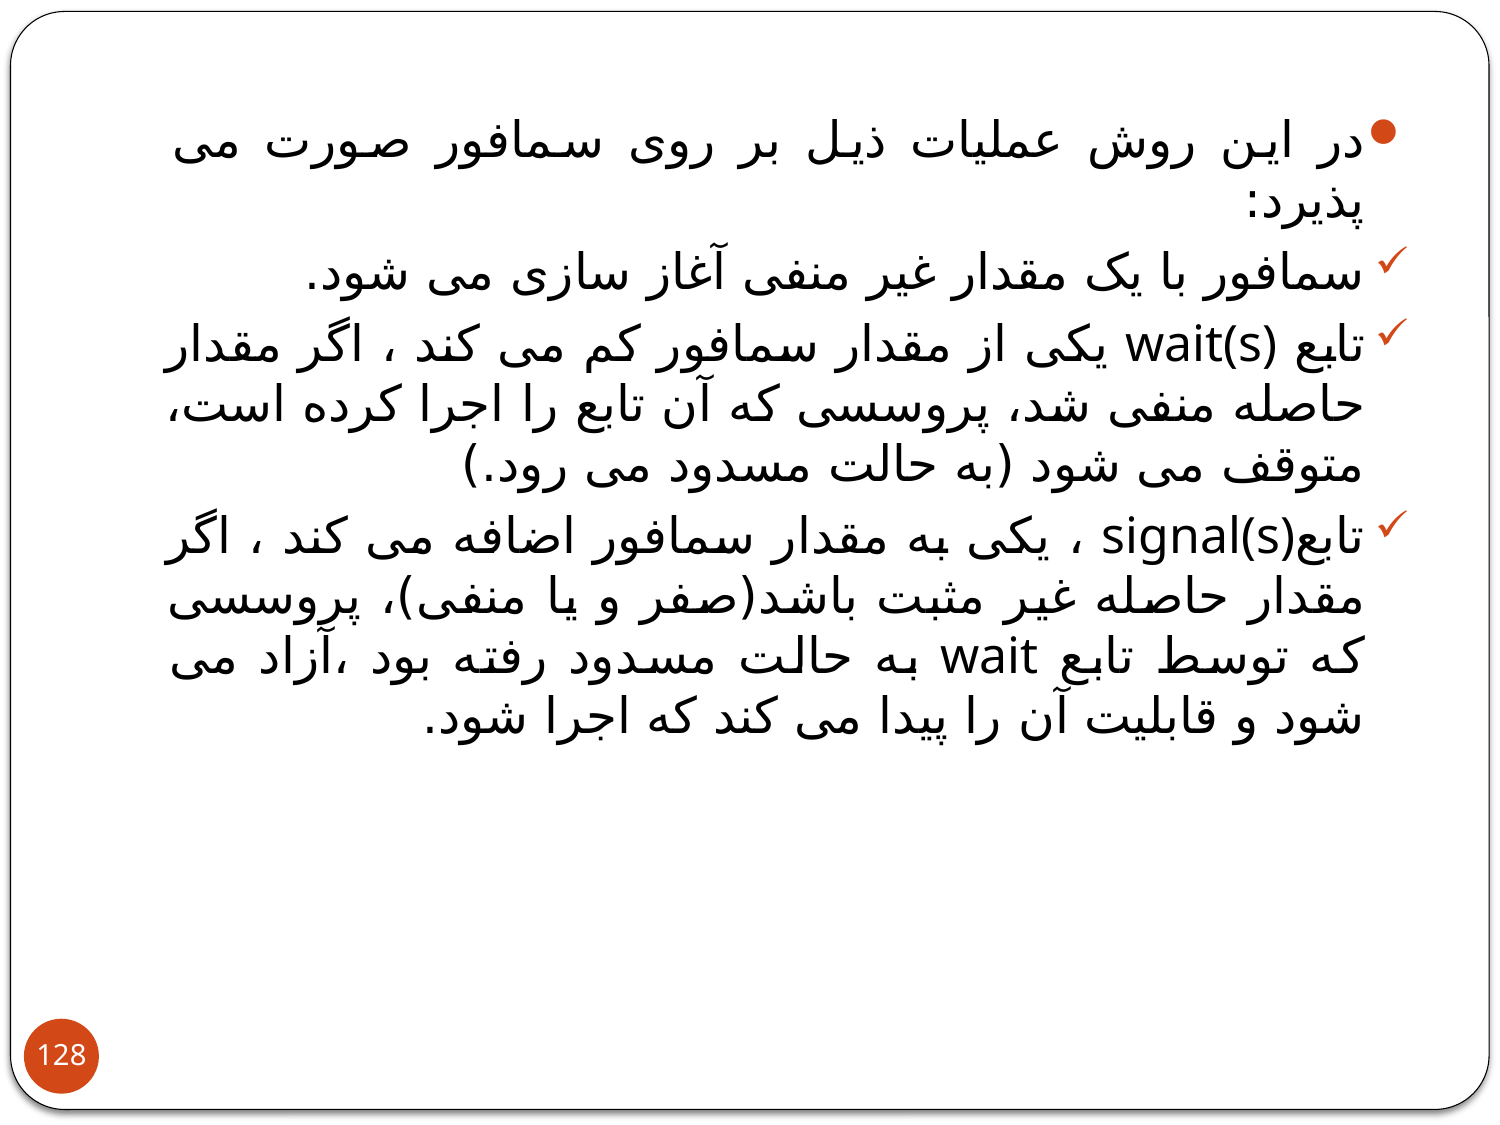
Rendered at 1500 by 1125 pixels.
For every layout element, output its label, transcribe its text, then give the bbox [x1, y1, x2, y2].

list در این روش عملیات ذیل بر روی سمافور صورت می پذیرد: سمافور با یک مقدار غیر منفی آغاز سازی می شود. تابع wait(s) یکی از مقدار سمافور کم می کند ، اگر مقدار حاصله منفی شد، پروسسی که آن تابع را اجرا کرده است، متوقف می شود (به حالت مسدود می رود.) تابعsignal(s) ، یکی به مقدار سمافور اضافه می کند ، اگر مقدار حاصله غیر مثبت باشد(صفر و یا منفی)، پروسسی که توسط تابع wait به حالت مسدود رفته بود ،آزاد می شود و قابلیت آن را پیدا می کند که اجرا شود. [150, 99, 1425, 988]
slide_number 128 [23, 1018, 99, 1094]
